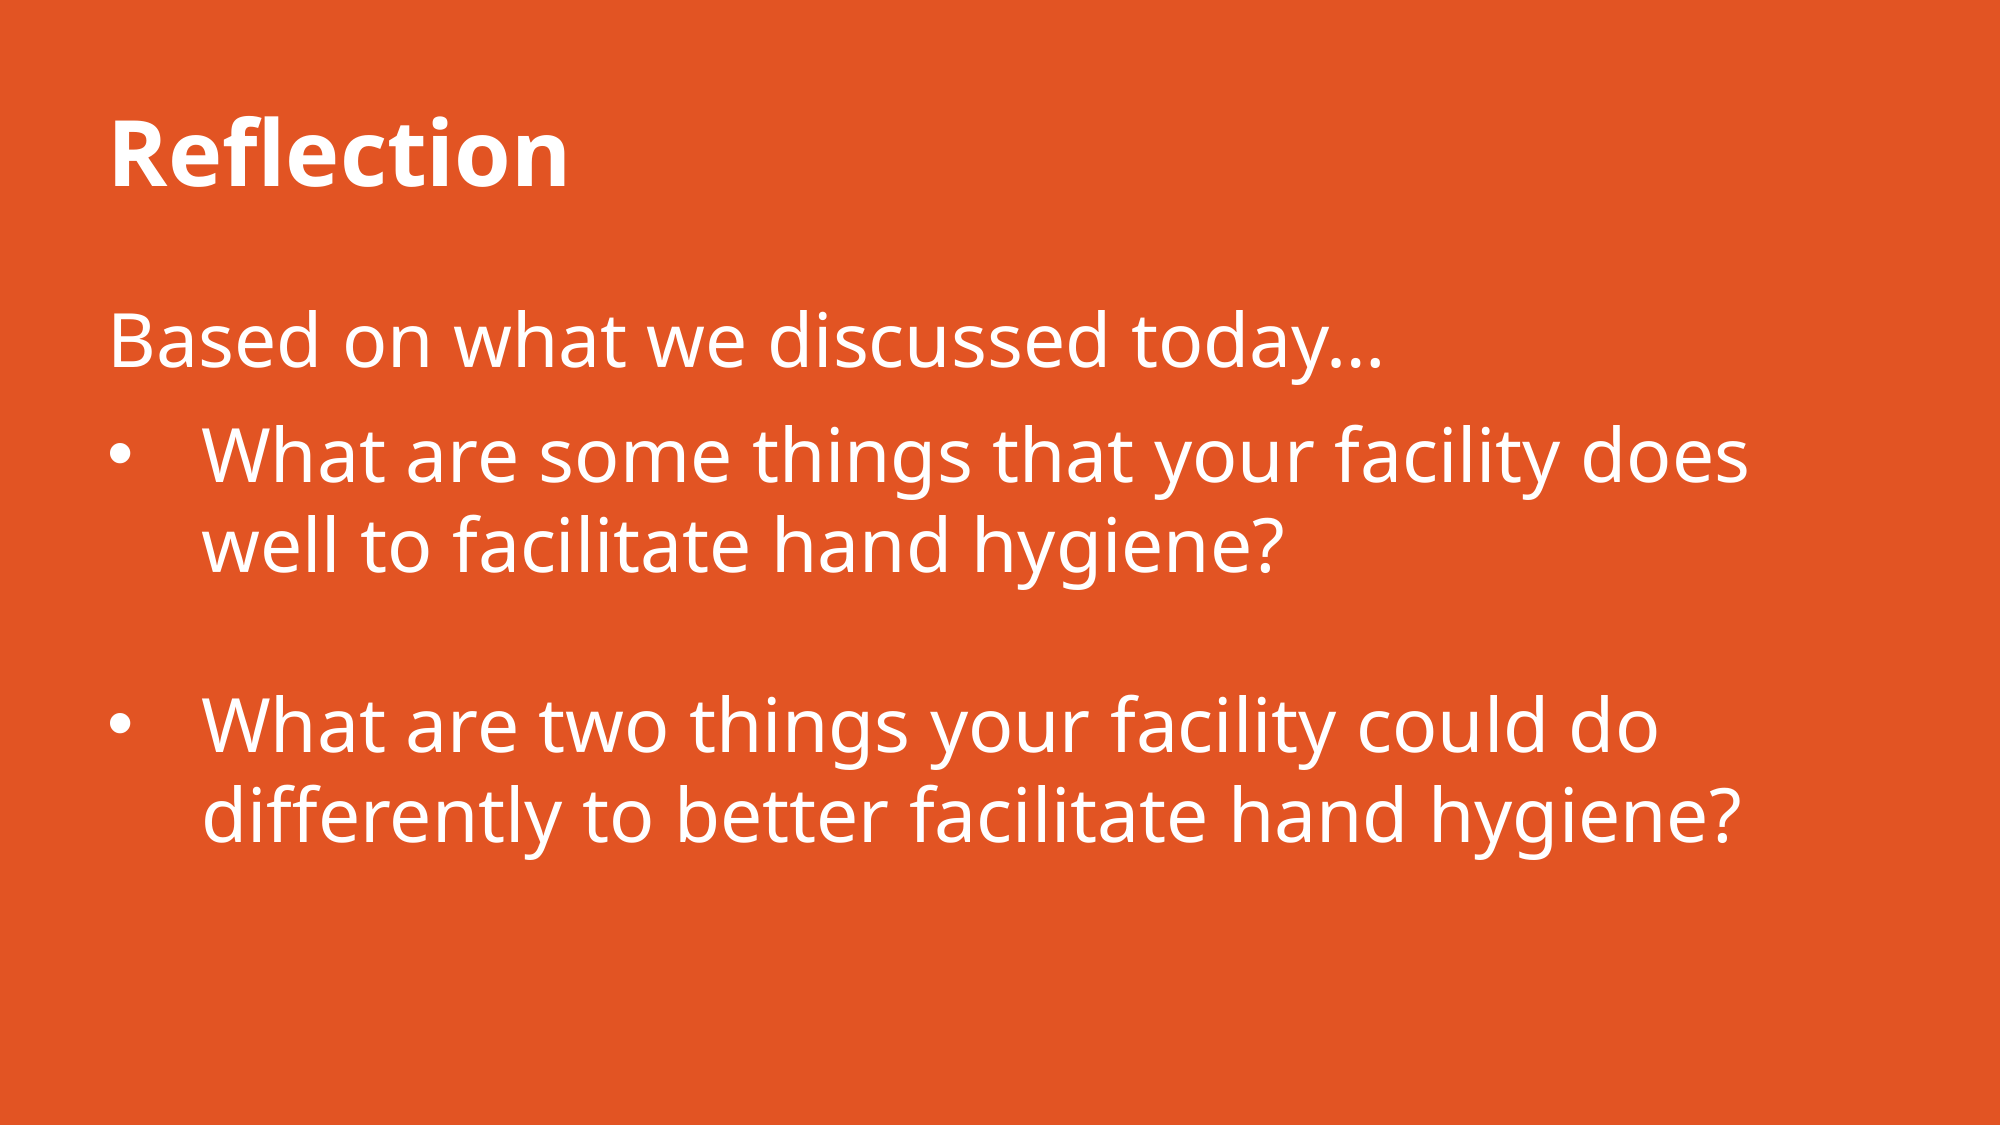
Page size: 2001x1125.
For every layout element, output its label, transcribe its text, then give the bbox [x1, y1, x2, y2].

title Reflection [92, 66, 1908, 213]
text_box Based on what we discussed today… What are some things that your facility does well to facilitate hand hygiene? What are two things your facility could do differently to better facilitate hand hygiene? [92, 285, 1827, 866]
